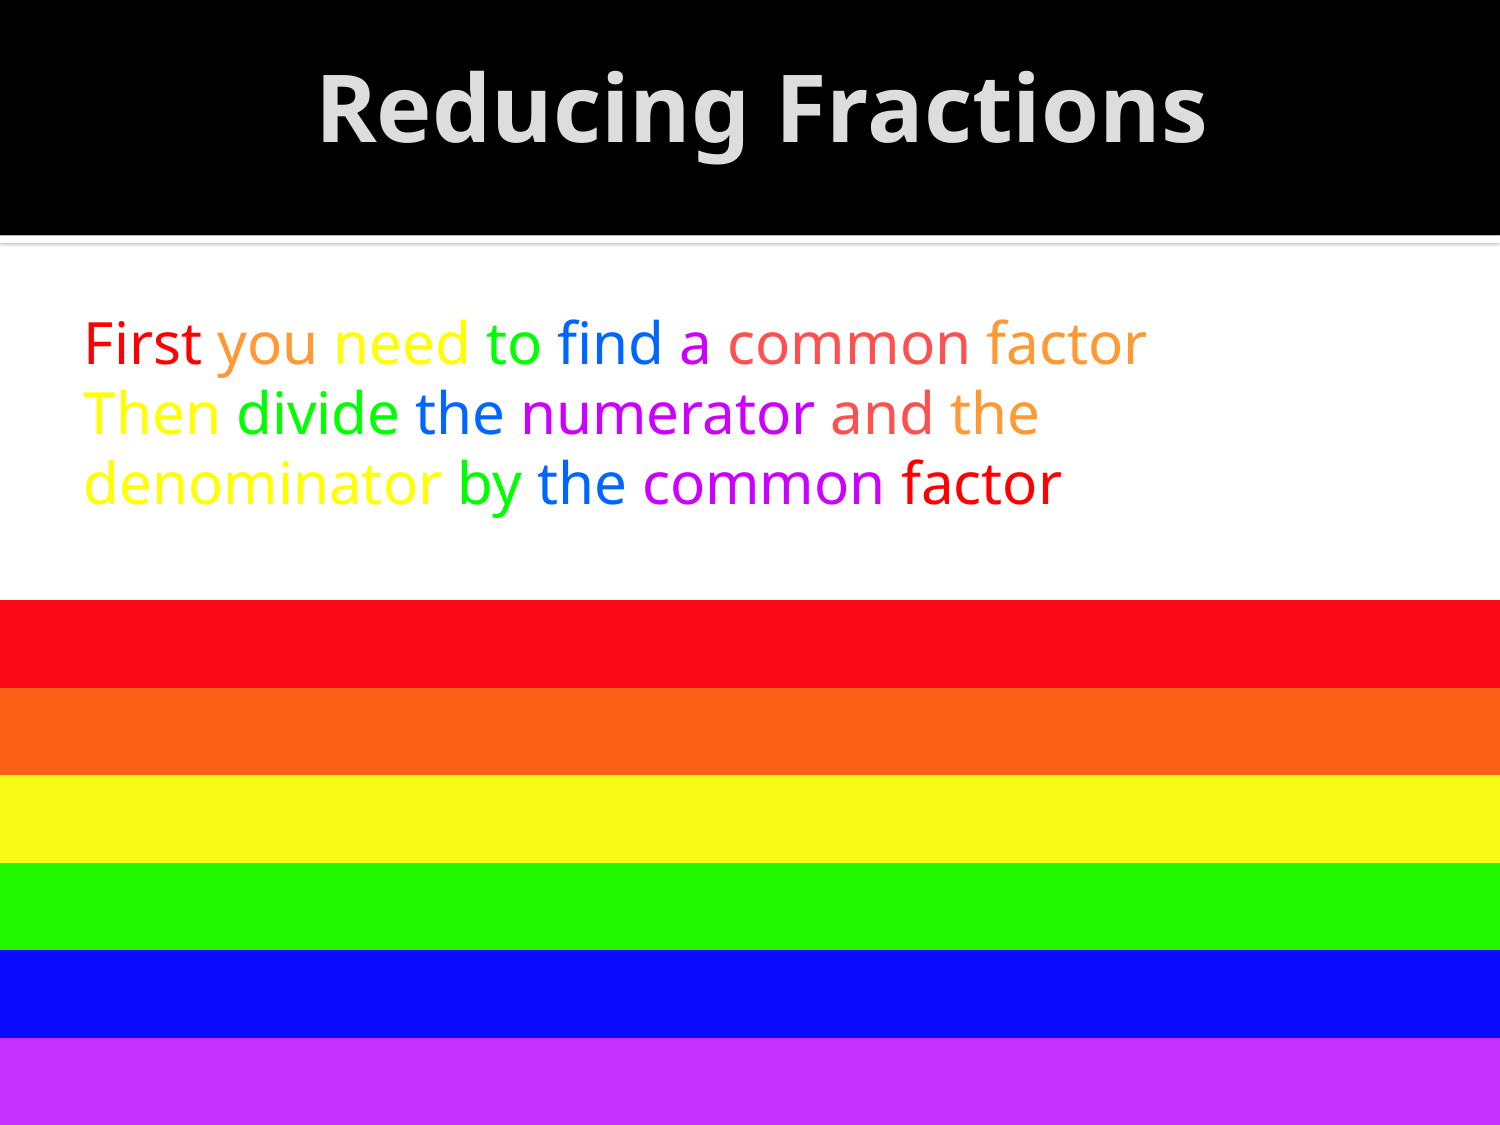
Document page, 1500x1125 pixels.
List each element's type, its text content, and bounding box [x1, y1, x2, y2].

list First you need to find a common factor Then divide the numerator and the denominator by the common factor [75, 291, 1425, 598]
title Reducing Fractions [300, 1, 1500, 208]
picture [0, 600, 1500, 1125]
